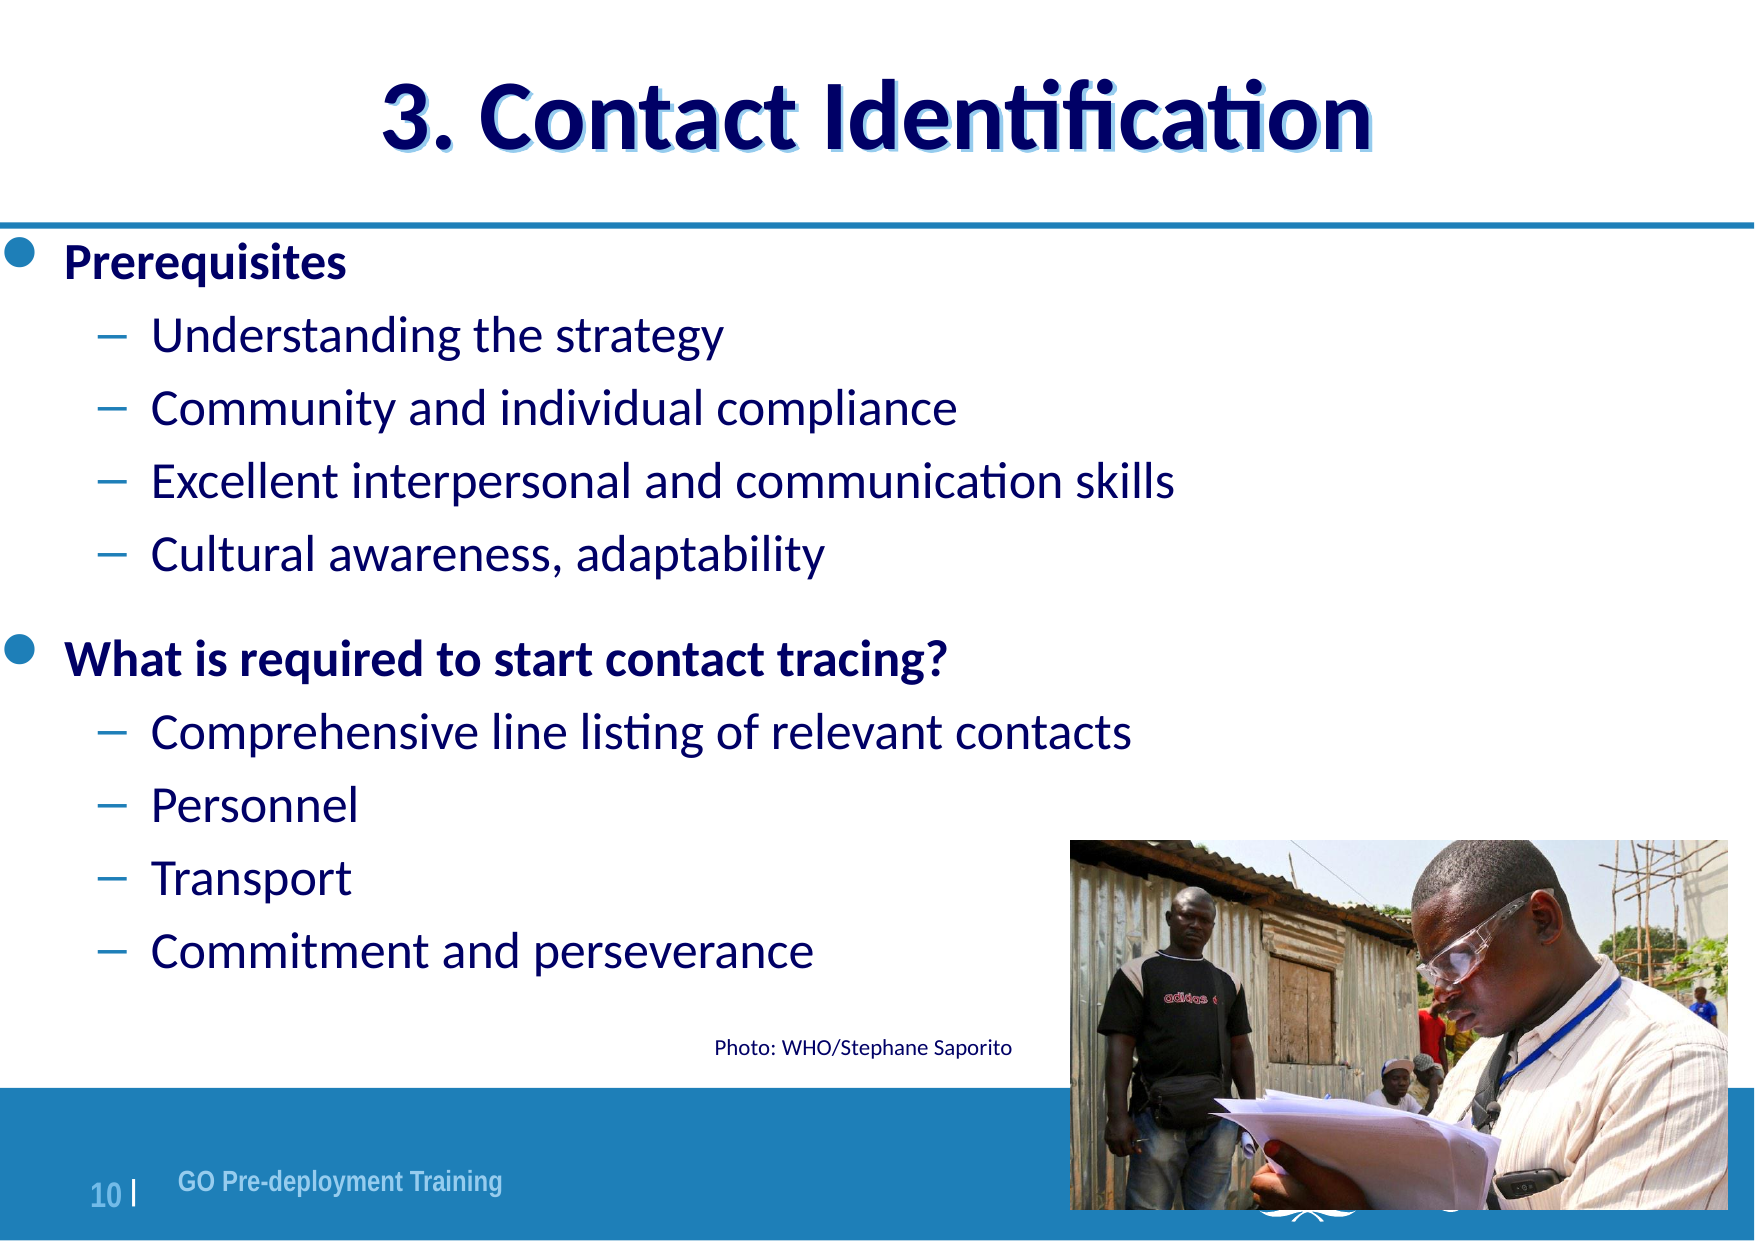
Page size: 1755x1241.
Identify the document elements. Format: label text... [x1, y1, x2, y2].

picture [1070, 840, 1728, 1210]
text_box Photo: WHO/Stephane Saporito [699, 1024, 1065, 1068]
title 3. Contact Identification [0, 20, 1755, 199]
list Prerequisites Understanding the strategy Community and individual compliance Excellent interpersonal and communication skills Cultural awareness, adaptability What is required to start contact tracing? Comprehensive line listing of relevant contacts Personnel Transport Commitment and perseverance [0, 228, 1658, 990]
